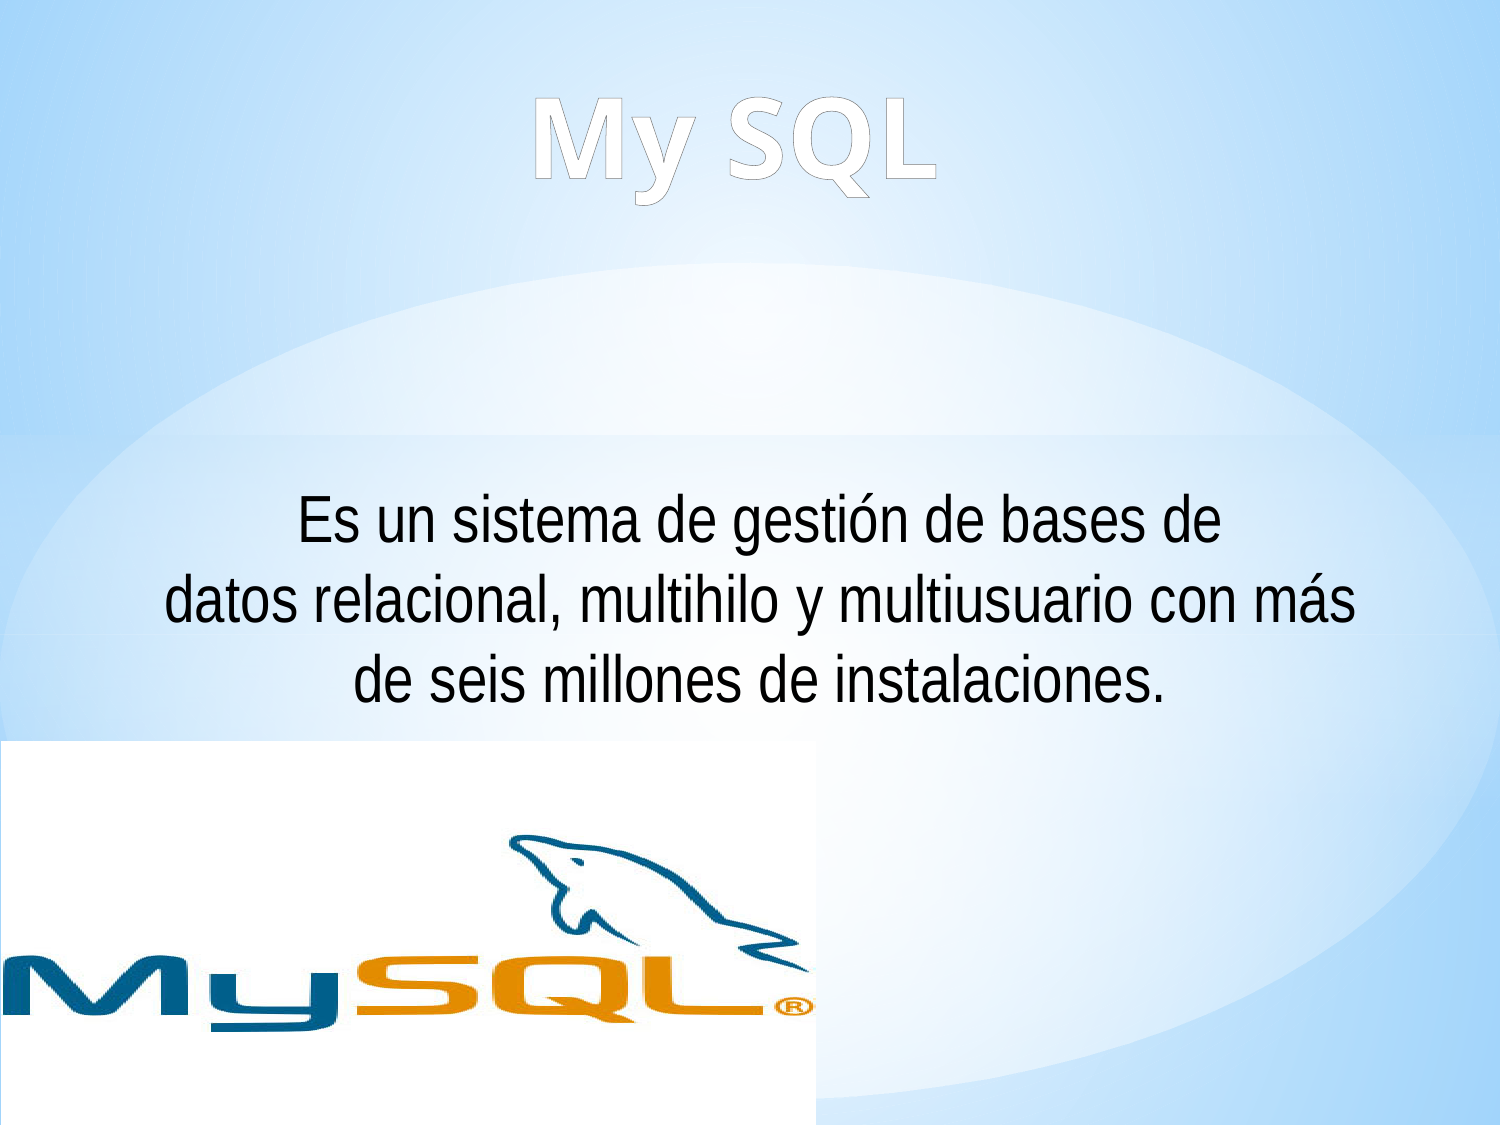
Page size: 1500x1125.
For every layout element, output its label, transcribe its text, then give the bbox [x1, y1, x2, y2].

subtitle Es un sistema de gestión de bases de datos relacional, multihilo y multiusuario con más de seis millones de instalaciones. [117, 468, 1405, 764]
text_box My SQL [510, 58, 956, 209]
picture [1, 741, 817, 1125]
